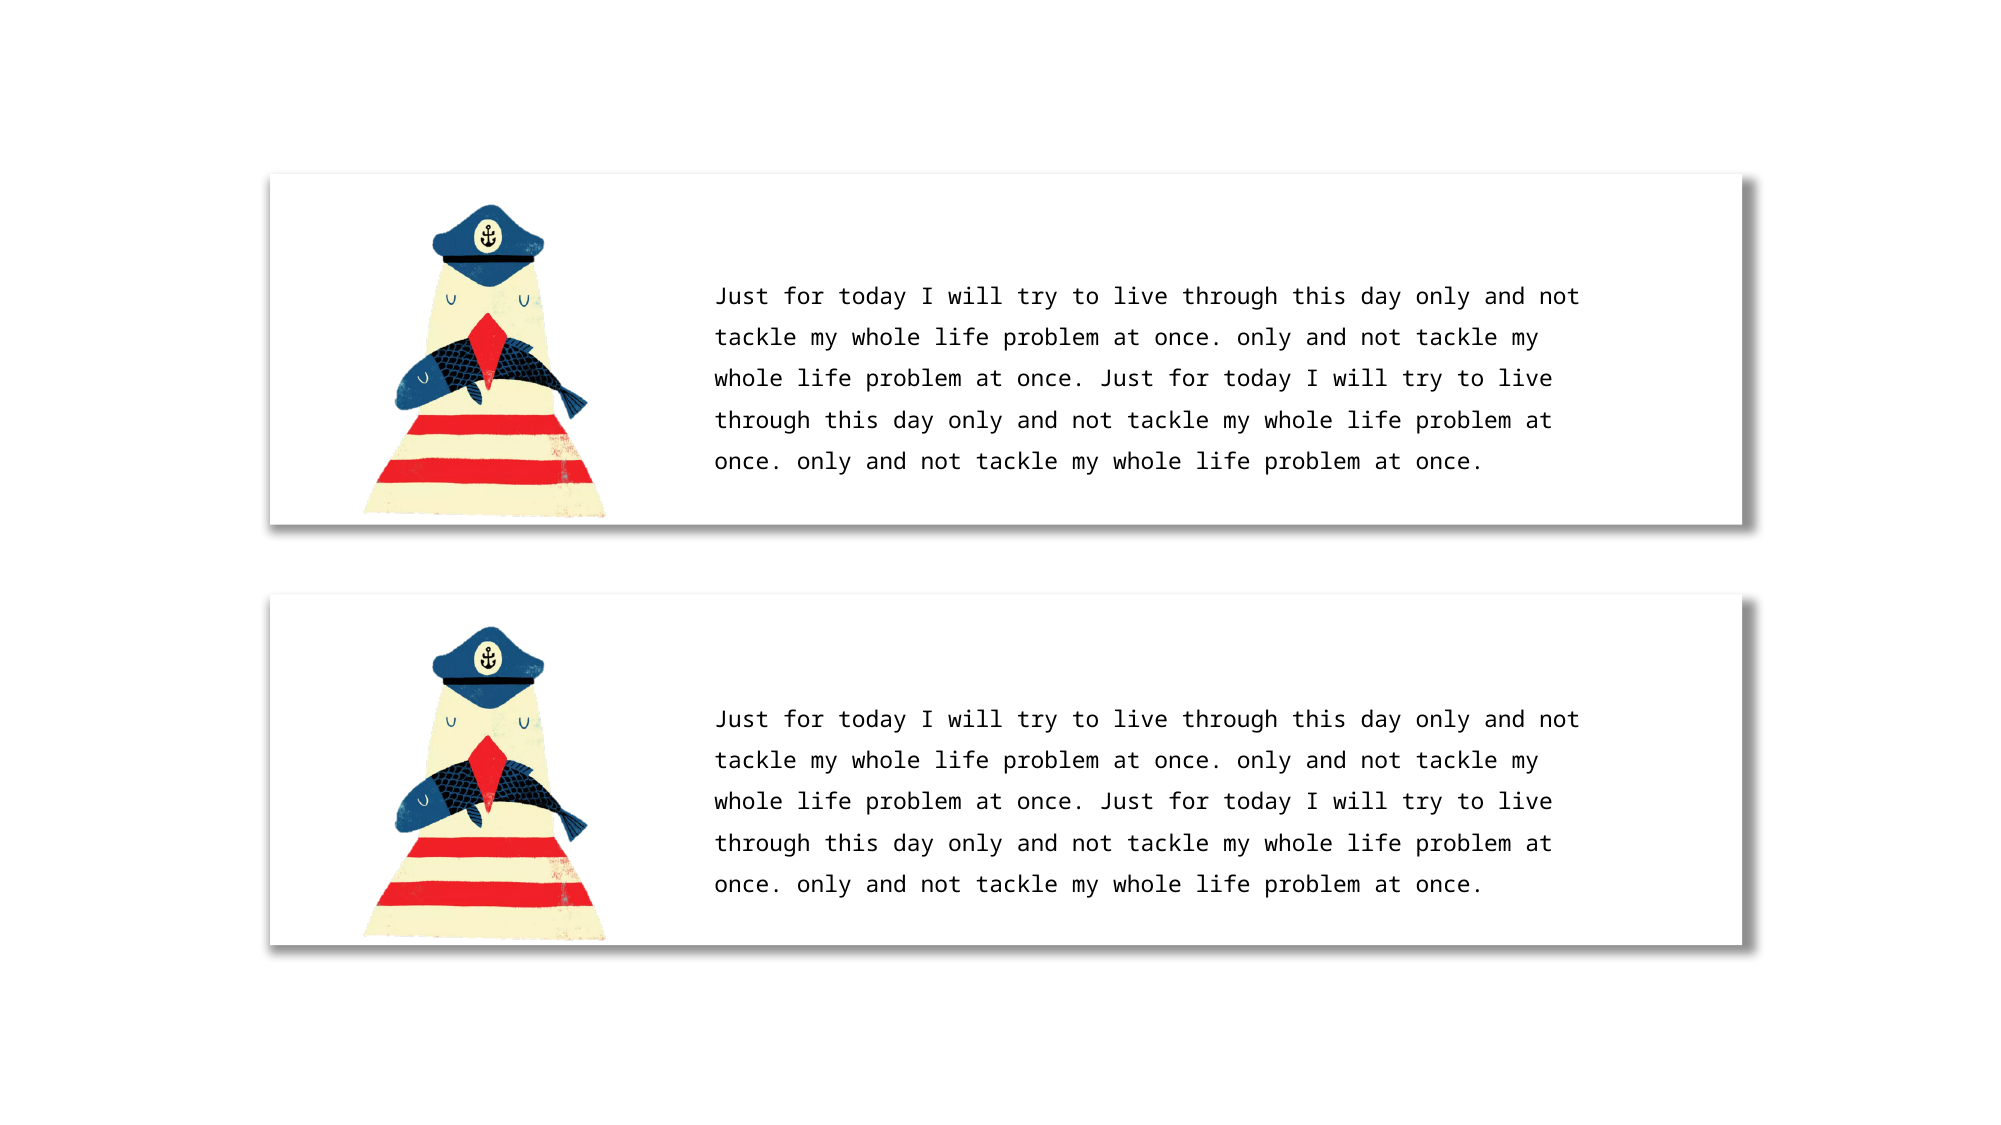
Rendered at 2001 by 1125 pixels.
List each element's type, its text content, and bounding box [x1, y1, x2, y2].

text_box [269, 173, 1743, 526]
picture [358, 200, 611, 540]
text_box [269, 593, 1743, 946]
text_box Just for today I will try to live through this day only and not tackle my whole life problem at once. only and not tackle my whole life problem at once. Just for today I will try to live through this day only and not tackle my whole life problem at once. only and not tackle my whole life problem at once. [699, 260, 1620, 523]
text_box Just for today I will try to live through this day only and not tackle my whole life problem at once. only and not tackle my whole life problem at once. Just for today I will try to live through this day only and not tackle my whole life problem at once. only and not tackle my whole life problem at once. [699, 683, 1620, 946]
picture [358, 623, 611, 963]
